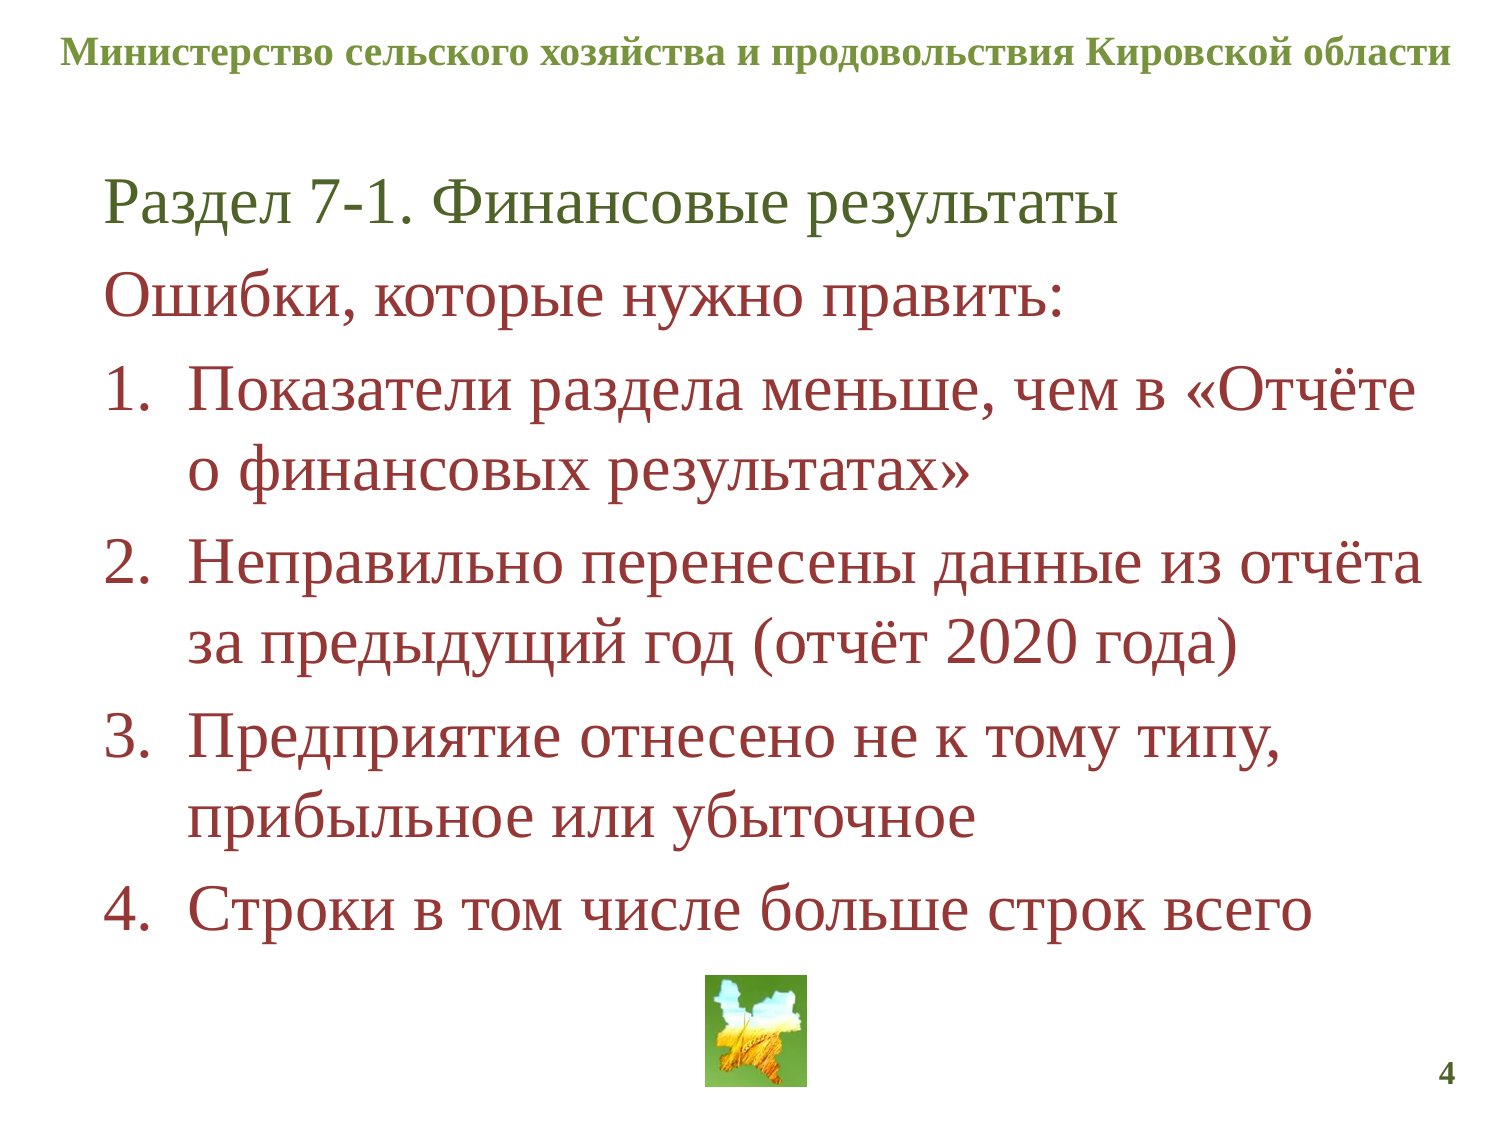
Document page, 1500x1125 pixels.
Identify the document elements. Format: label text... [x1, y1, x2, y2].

picture [705, 975, 807, 1087]
list Раздел 7-1. Финансовые результаты Ошибки, которые нужно править: Показатели раздела меньше, чем в «Отчёте о финансовых результатах» Неправильно перенесены данные из отчёта за предыдущий год (отчёт 2020 года) Предприятие отнесено не к тому типу, прибыльное или убыточное Строки в том числе больше строк всего [88, 149, 1471, 953]
text_box Министерство сельского хозяйства и продовольствия Кировской области [41, 19, 1471, 79]
slide_number 4 [1399, 1040, 1471, 1101]
